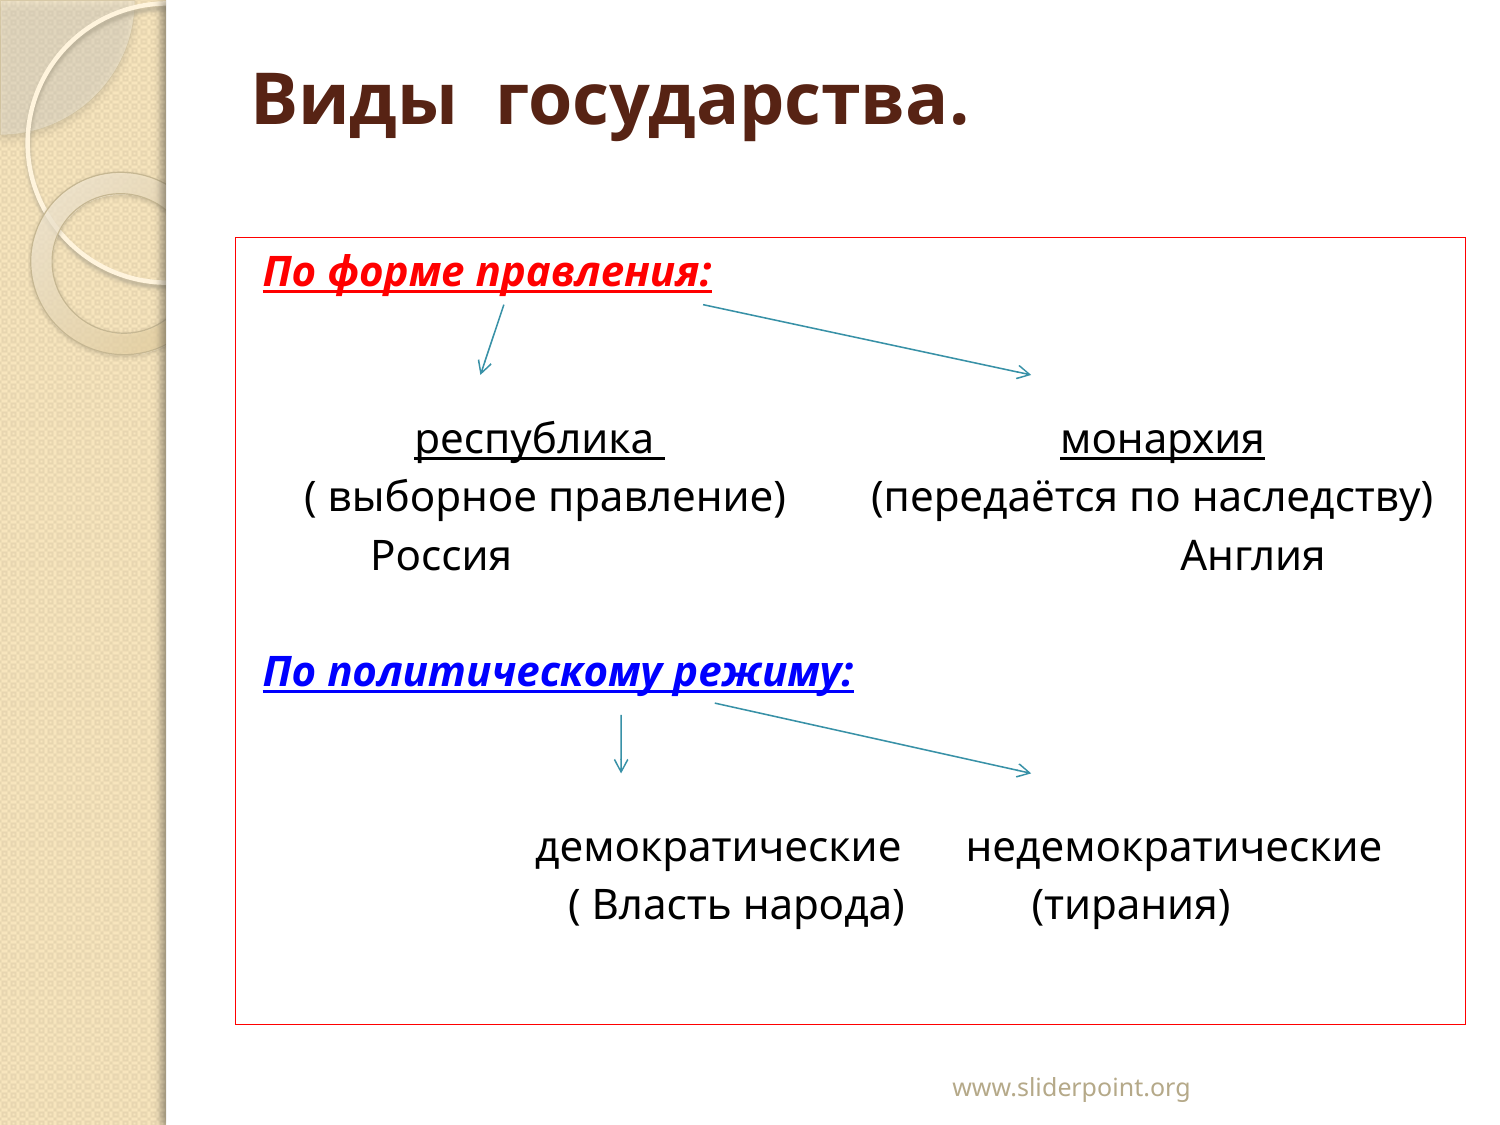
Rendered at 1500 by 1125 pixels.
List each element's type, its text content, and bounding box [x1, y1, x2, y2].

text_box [714, 702, 1032, 774]
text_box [456, 327, 528, 352]
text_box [702, 304, 1032, 376]
list По форме правления: республика монархия ( выборное правление) (передаётся по наследству) Россия Англия По политическому режиму: демократические недемократические ( Власть народа) (тирания) [235, 237, 1466, 1025]
footer www.sliderpoint.org [937, 1034, 1413, 1113]
title Виды государства. [235, 45, 1466, 233]
